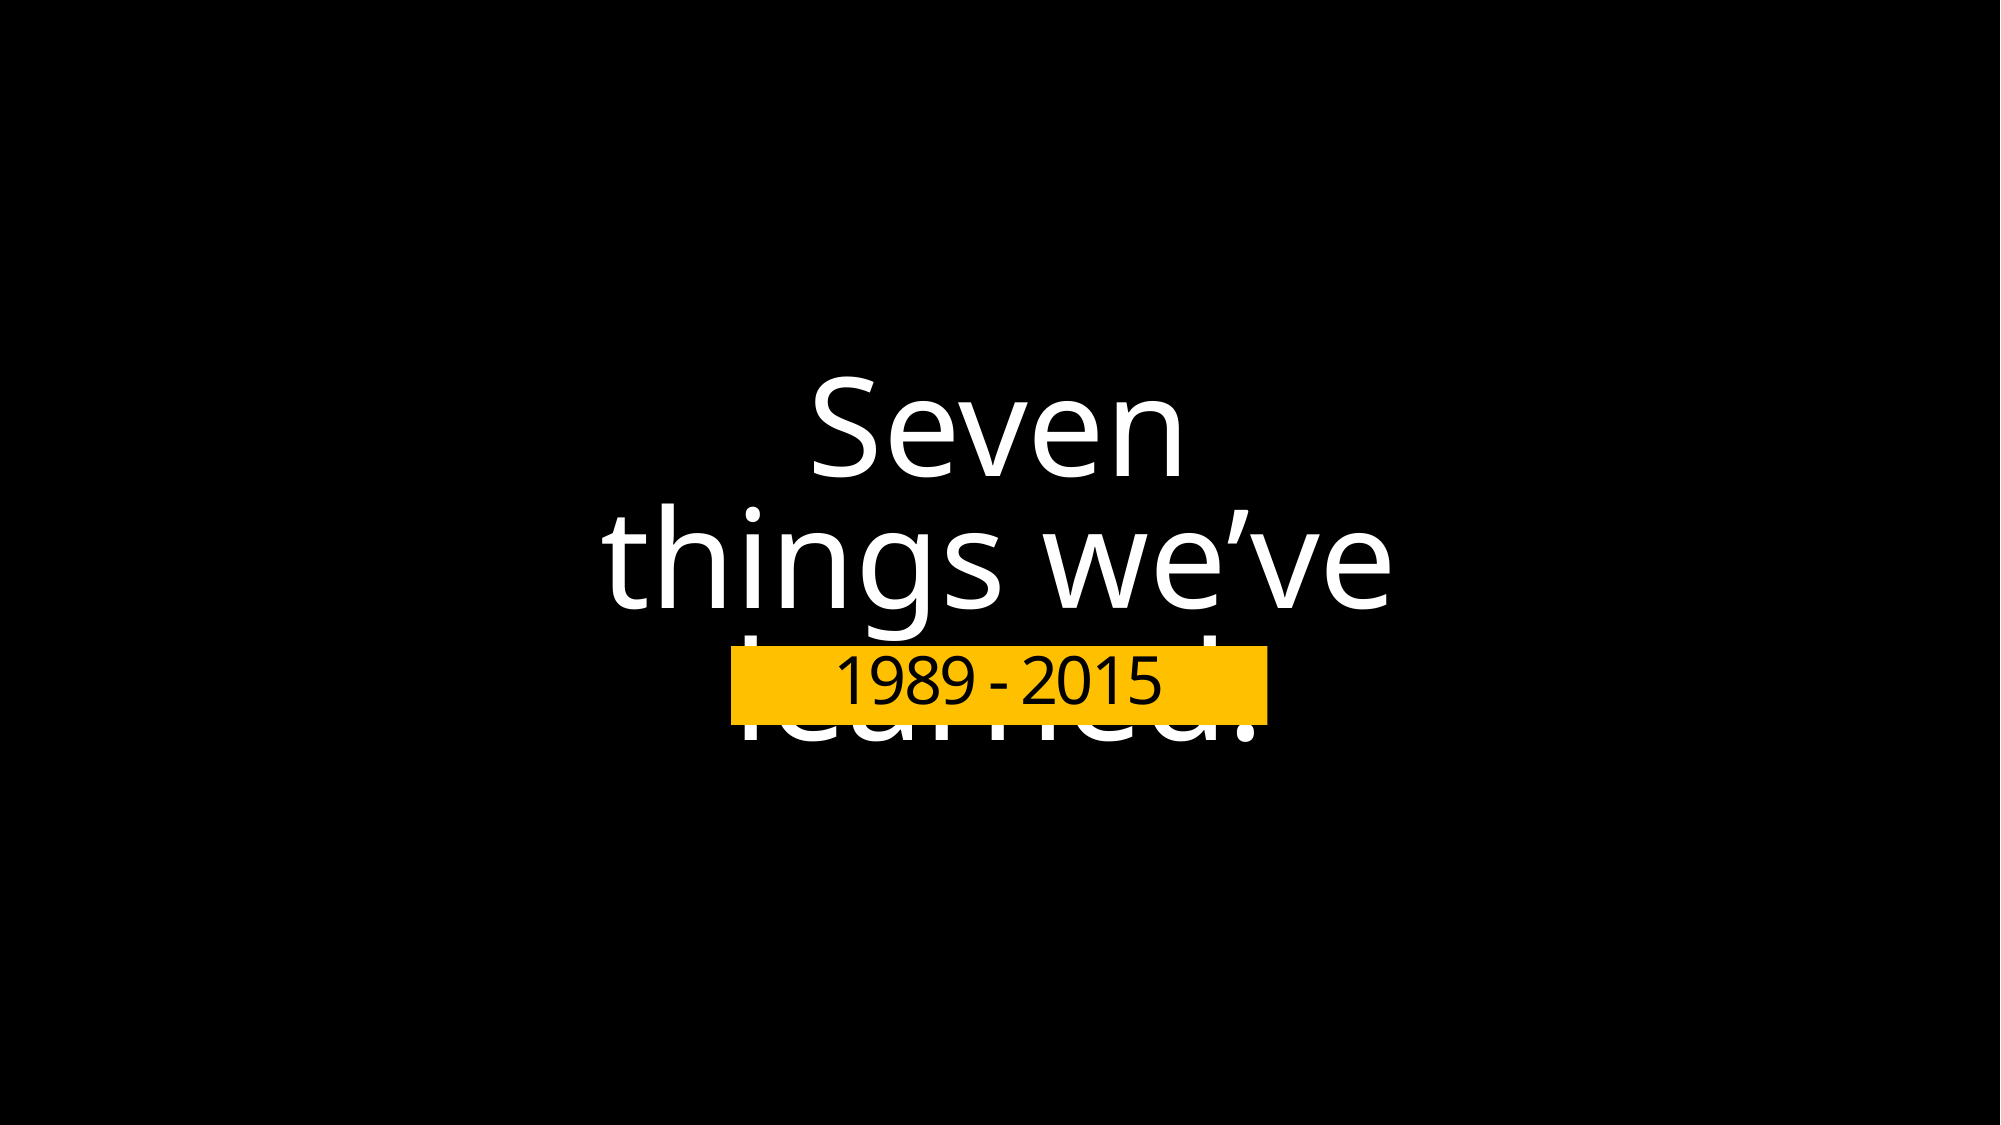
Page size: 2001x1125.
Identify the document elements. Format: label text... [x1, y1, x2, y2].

text_box Seven things we’ve learned. [576, 363, 1423, 774]
text_box 1989 - 2015 [731, 646, 1268, 725]
